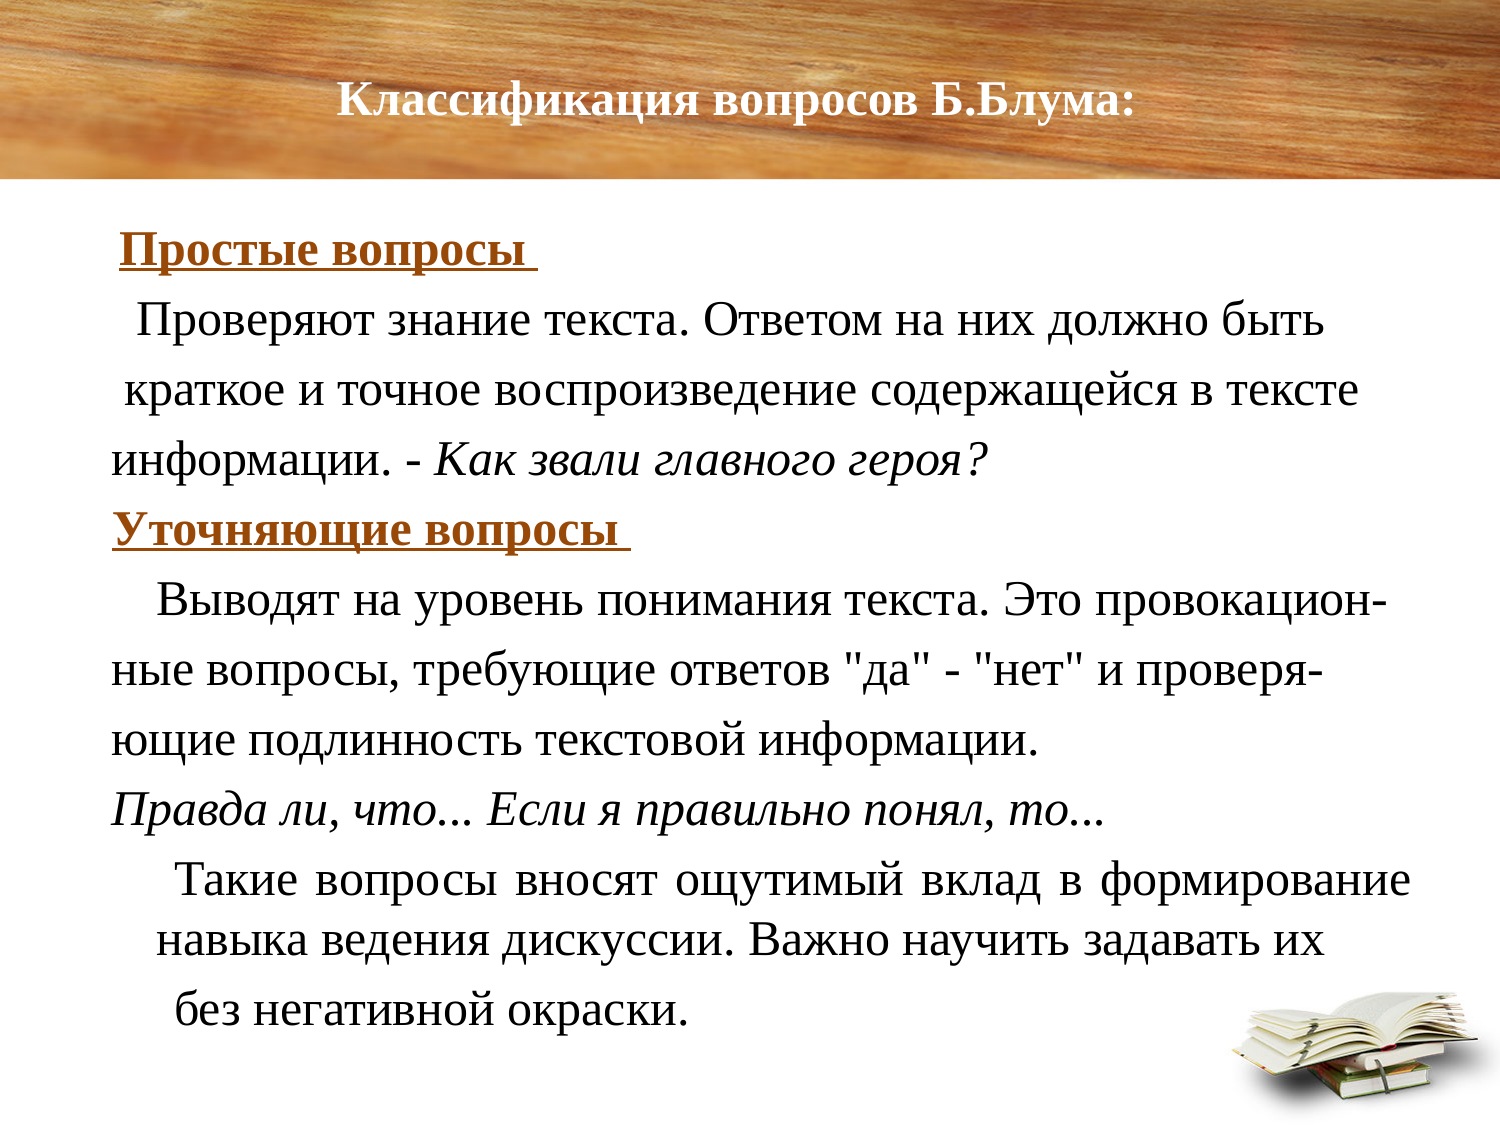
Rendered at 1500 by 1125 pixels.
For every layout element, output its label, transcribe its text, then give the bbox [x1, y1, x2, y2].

list Классификация вопросов Б.Блума: [61, 30, 1412, 160]
list Простые вопросы Проверяют знание текста. Ответом на них должно быть краткое и точное воспроизведение содержащейся в тексте информации. - Как звали главного героя? Уточняющие вопросы Выводят на уровень понимания текста. Это провокацион- ные вопросы, требующие ответов "да" - "нет" и проверя- ющие подлинность текстовой информации. Правда ли, что... Если я правильно понял, то... Такие вопросы вносят ощутимый вклад в формирование навыка ведения дискуссии. Важно научить задавать их без негативной окраски. [46, 208, 1427, 1029]
picture [0, 0, 1500, 1125]
